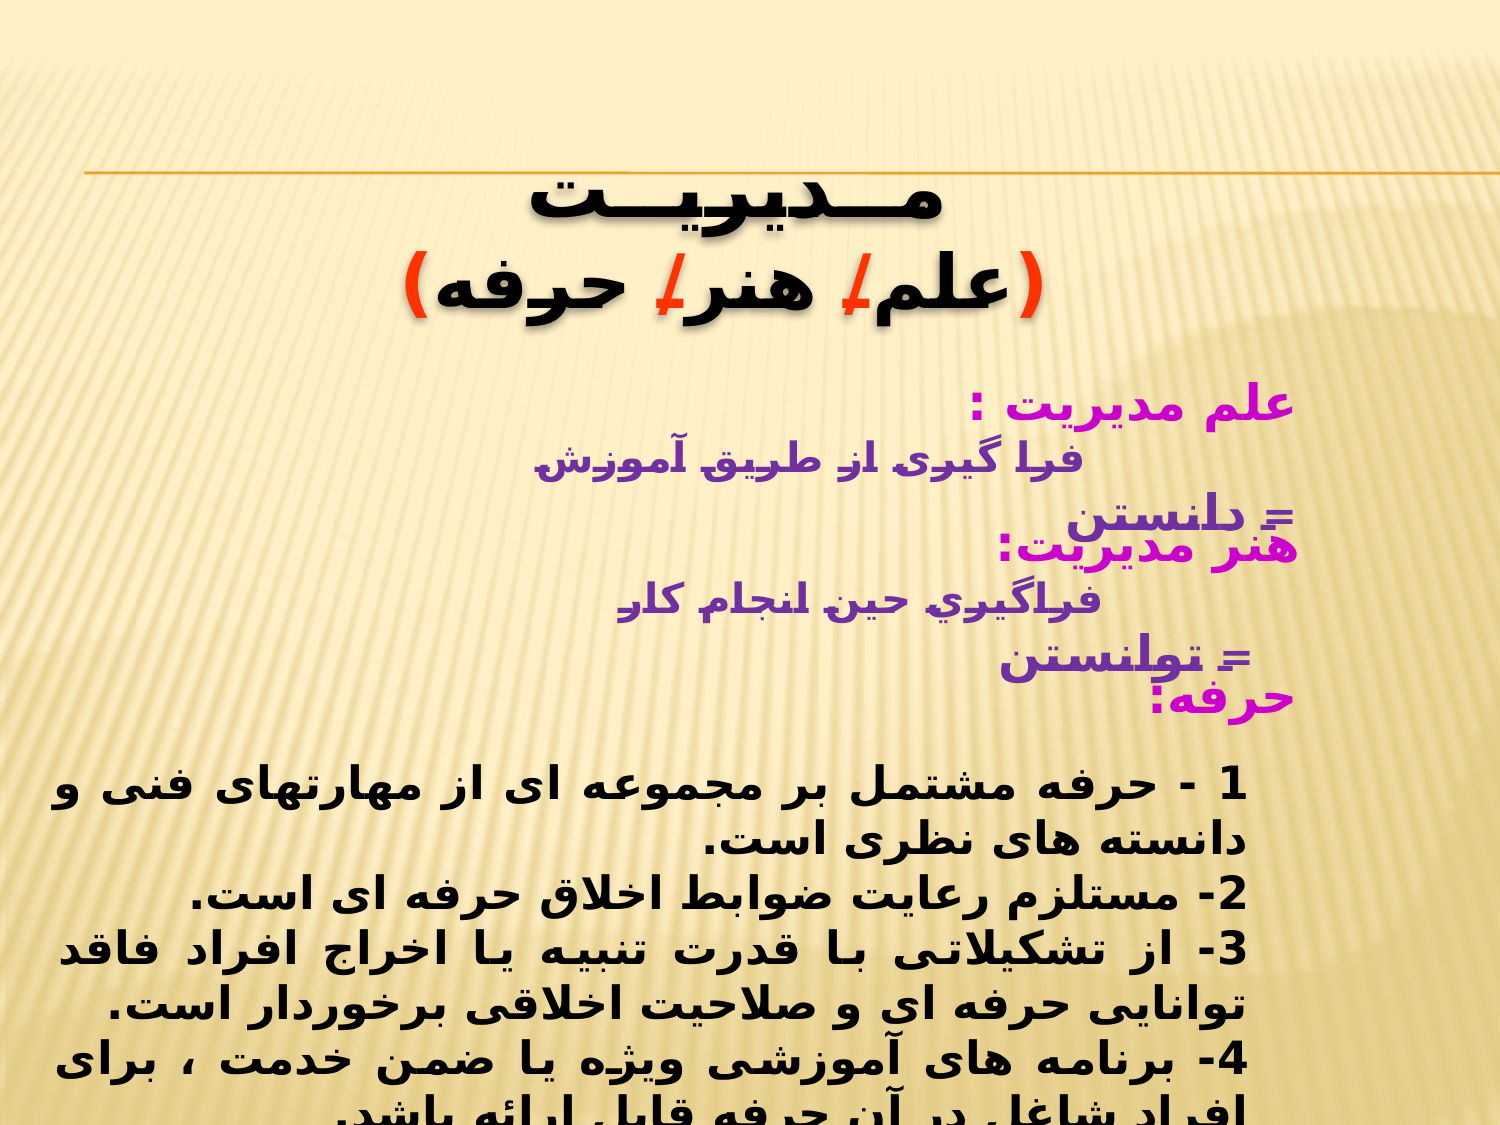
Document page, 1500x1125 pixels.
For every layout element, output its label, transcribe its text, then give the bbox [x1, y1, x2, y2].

text_box 1 - حرفه مشتمل بر مجموعه ای از مهارتهای فنی و دانسته های نظری است. 2- مستلزم رعایت ضوابط اخلاق حرفه ای است. 3- از تشکیلاتی با قدرت تنبیه یا اخراج افراد فاقد توانایی حرفه ای و صلاحیت اخلاقی برخوردار است. 4- برنامه های آموزشی ویژه یا ضمن خدمت ، برای افراد شاغل در آن حرفه قابل ارائه باشد. [35, 691, 1264, 1125]
text_box حرفه: [1052, 656, 1313, 731]
title مــدیریــت (علم/ هنر/ حرفه) [63, 127, 1414, 331]
text_box هنر مدیریت: فراگيري حين انجام كار = توانستن [550, 503, 1327, 657]
list علم مدیریت : فرا گیری از طریق آموزش = دانستن [515, 363, 1313, 504]
